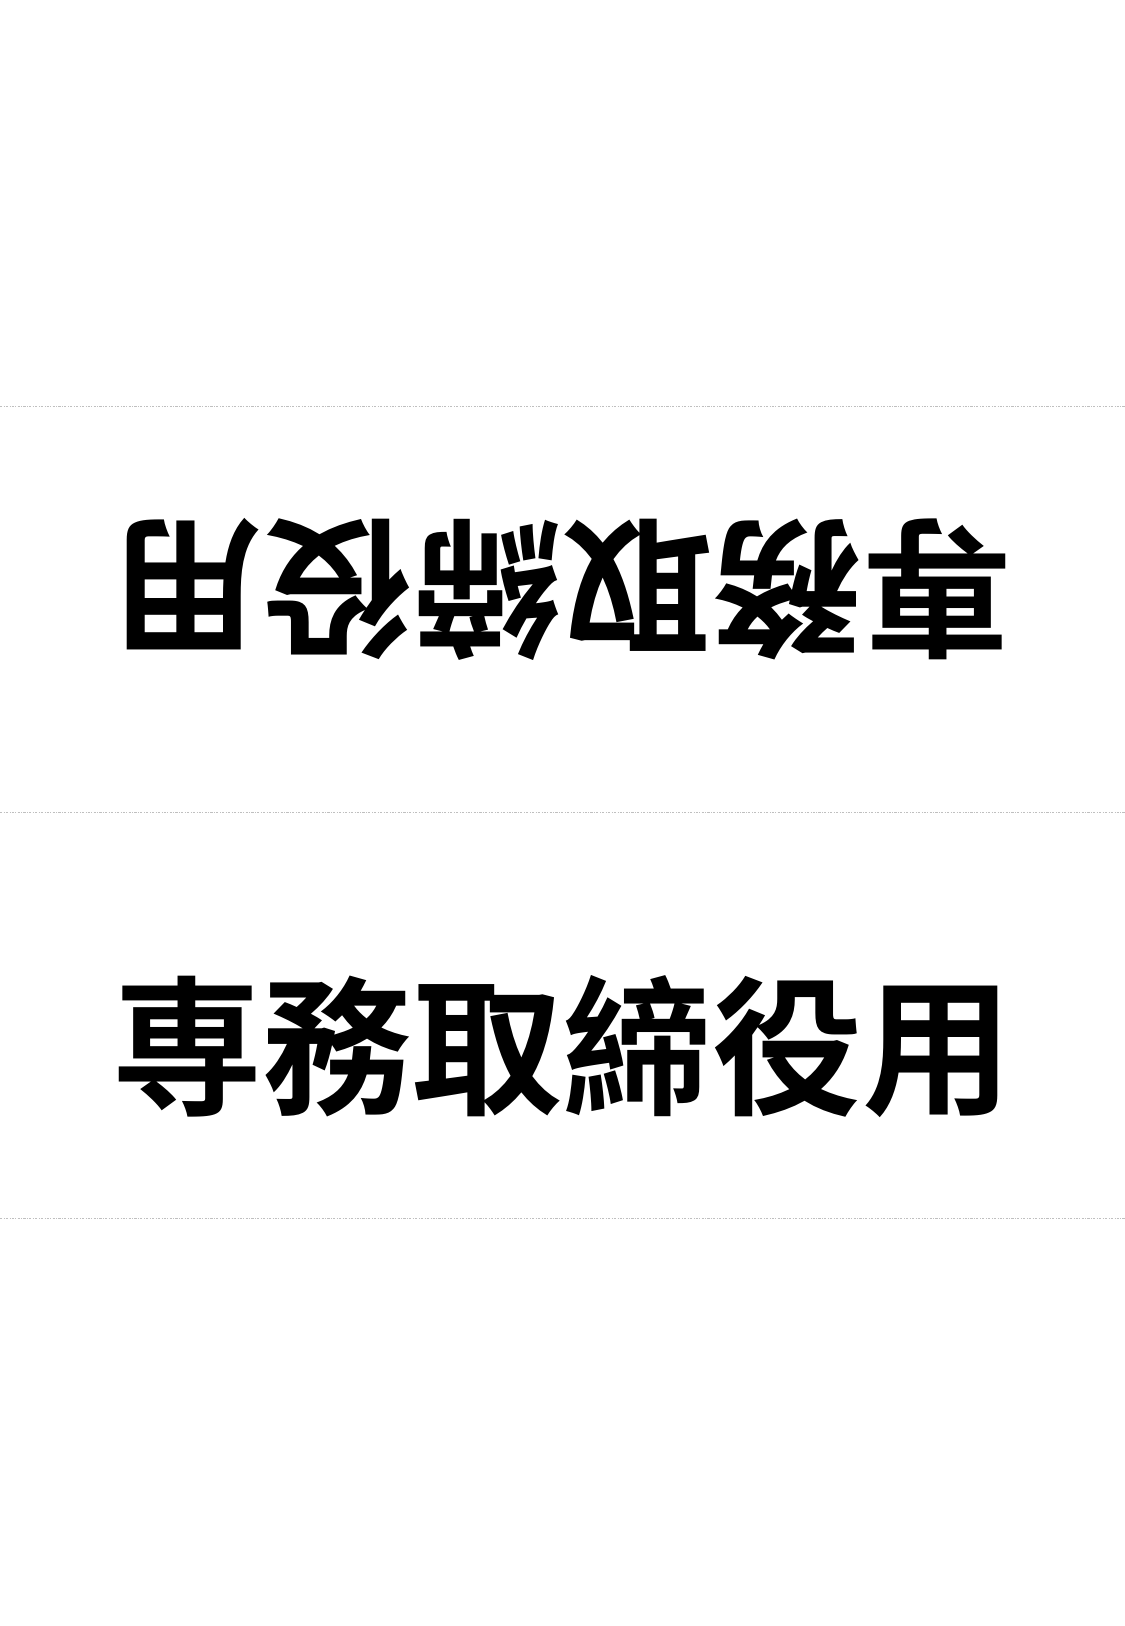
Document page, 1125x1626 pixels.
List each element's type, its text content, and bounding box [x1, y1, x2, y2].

text_box 専務取締役用 [97, 495, 1028, 691]
text_box 専務取締役用 [97, 946, 1028, 1141]
